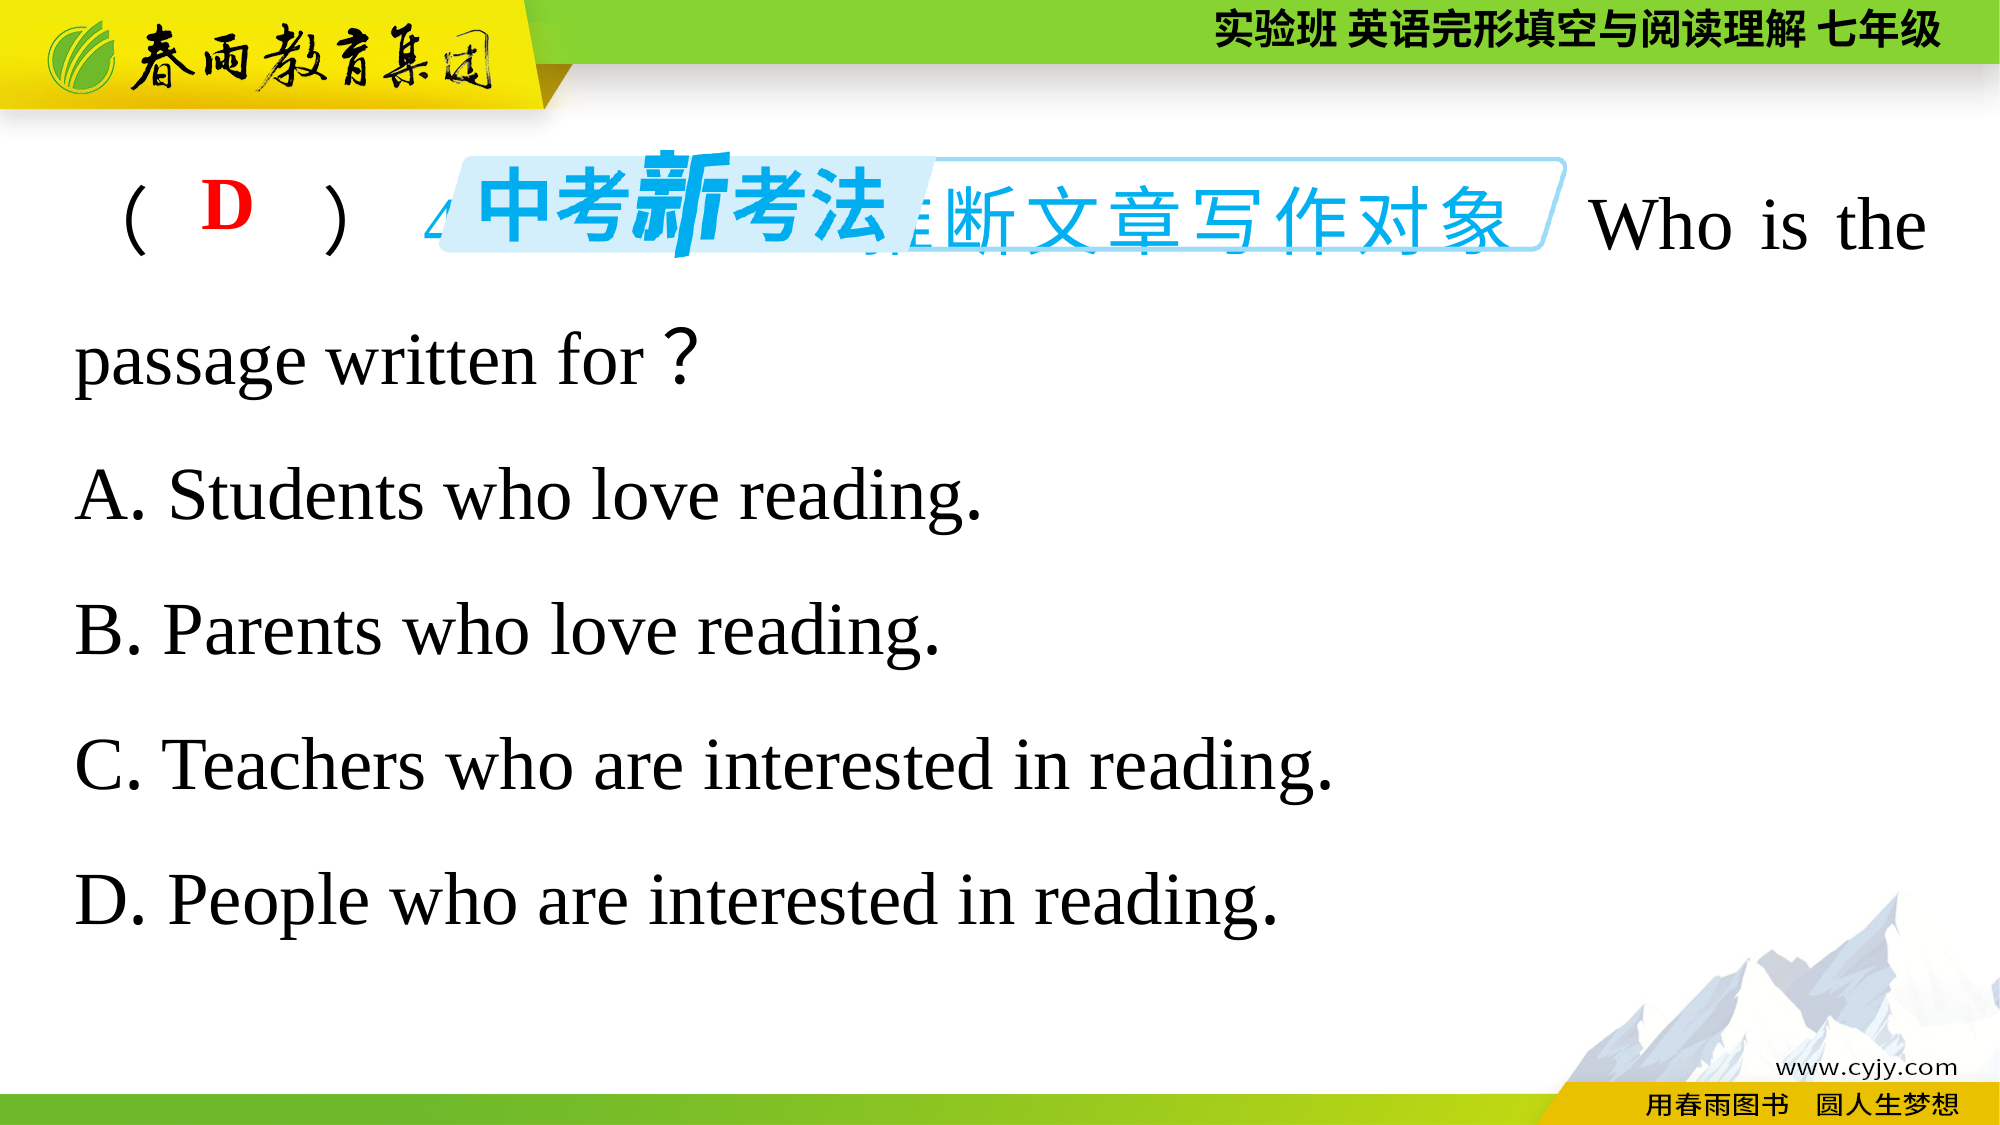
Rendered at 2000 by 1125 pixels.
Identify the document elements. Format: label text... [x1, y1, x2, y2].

text_box D [186, 146, 271, 252]
picture [0, 0, 2000, 1125]
list （ ）4. 推断文章写作对象 Who is the passage written for？ A. Students who love reading. B. Parents who love reading. C. Teachers who are interested in reading. D. People who are interested in reading. [59, 122, 1944, 939]
